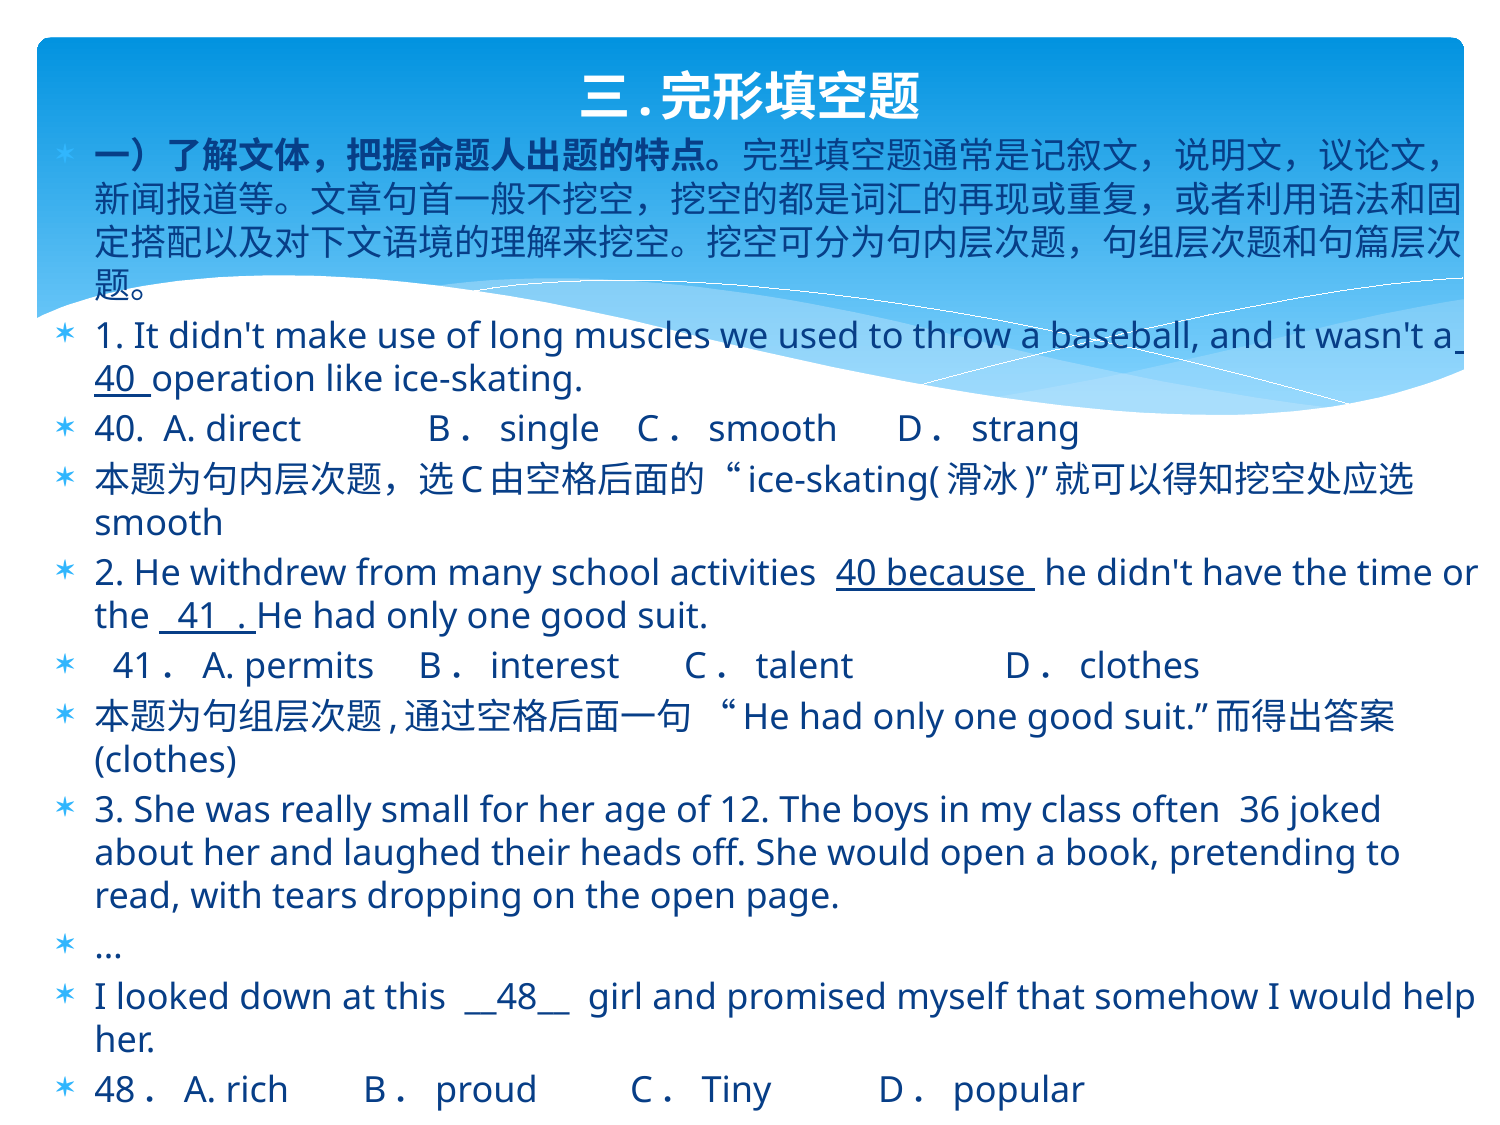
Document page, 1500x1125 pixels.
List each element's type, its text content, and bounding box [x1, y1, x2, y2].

list 一）了解文体，把握命题人出题的特点。完型填空题通常是记叙文，说明文，议论文，新闻报道等。文章句首一般不挖空，挖空的都是词汇的再现或重复，或者利用语法和固定搭配以及对下文语境的理解来挖空。挖空可分为句内层次题，句组层次题和句篇层次题。 1. It didn't make use of long muscles we used to throw a baseball, and it wasn't a 40_operation like ice-skating. 40. A. direct B．single C．smooth D．strang 本题为句内层次题，选C由空格后面的“ice-­skating(滑冰)”就可以得知挖空处应选smooth 2. He withdrew from many school activities 40 because he didn't have the time or the 41 . He had only one good suit. 41．A. permits B．interest C．talent D．clothes 本题为句组层次题,通过空格后面一句 “He had only one good suit.”而得出答案 (clothes) 3. She was really small for her age of 12. The boys in my class often 36 joked about her and laughed their heads off. She would open a book, pretending to read, with tears dropping on the open page. … I looked down at this __48__ girl and promised myself that somehow I would help her. 48．A. rich B．proud C．Tiny D．popular [41, 125, 1500, 1125]
title 三.完形填空题 [75, 55, 1425, 197]
